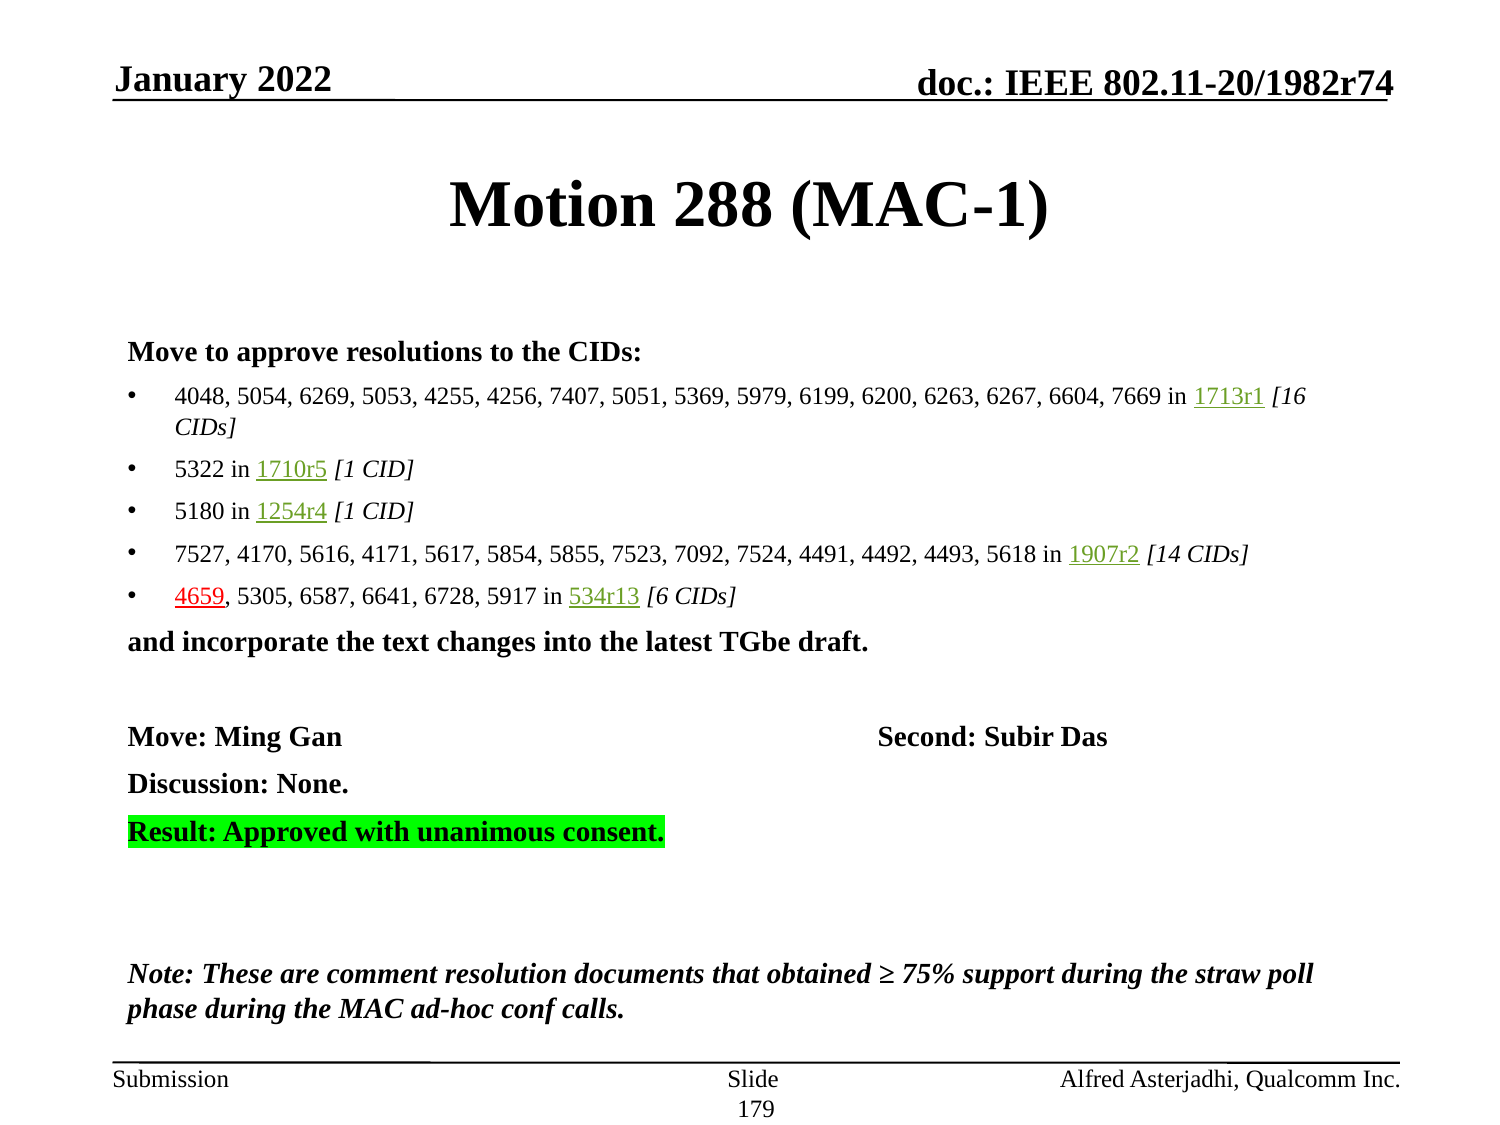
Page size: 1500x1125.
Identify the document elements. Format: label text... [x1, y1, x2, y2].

slide_number Slide 179 [712, 1061, 800, 1123]
title Motion 288 (MAC-1) [112, 112, 1388, 288]
footer Alfred Asterjadhi, Qualcomm Inc. [878, 1061, 1402, 1093]
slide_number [114, 54, 423, 100]
list Move to approve resolutions to the CIDs: 4048, 5054, 6269, 5053, 4255, 4256, 7407, 5051, 5369, 5979, 6199, 6200, 6263, 6267, 6604, 7669 in 1713r1 [16 CIDs] 5322 in 1710r5 [1 CID] 5180 in 1254r4 [1 CID] 7527, 4170, 5616, 4171, 5617, 5854, 5855, 7523, 7092, 7524, 4491, 4492, 4493, 5618 in 1907r2 [14 CIDs] 4659, 5305, 6587, 6641, 6728, 5917 in 534r13 [6 CIDs] and incorporate the text changes into the latest TGbe draft. Move: Ming Gan Second: Subir Das Discussion: None. Result: Approved with unanimous consent. Note: These are comment resolution documents that obtained ≥ 75% support during the straw poll phase during the MAC ad-hoc conf calls. [112, 324, 1388, 1063]
